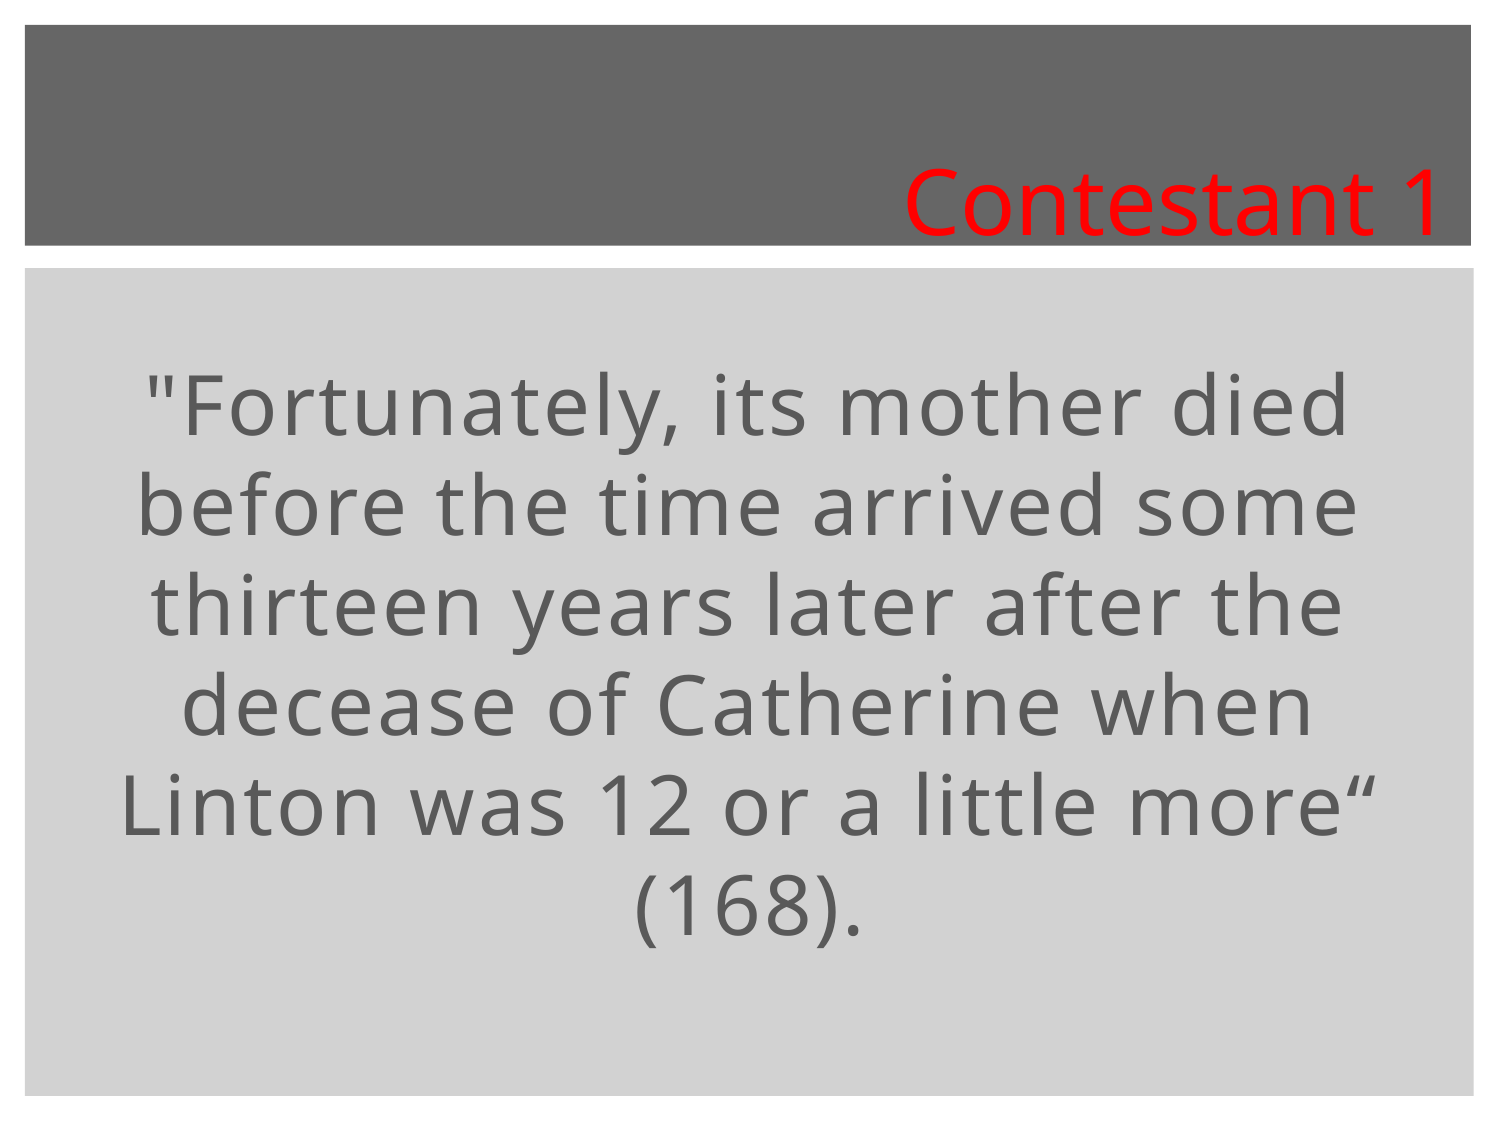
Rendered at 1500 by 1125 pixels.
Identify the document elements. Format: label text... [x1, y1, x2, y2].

list "Fortunately, its mother died before the time arrived some thirteen years later after the decease of Catherine when Linton was 12 or a little more“ (168). [75, 345, 1425, 1088]
text_box Contestant 1 [887, 136, 1500, 261]
